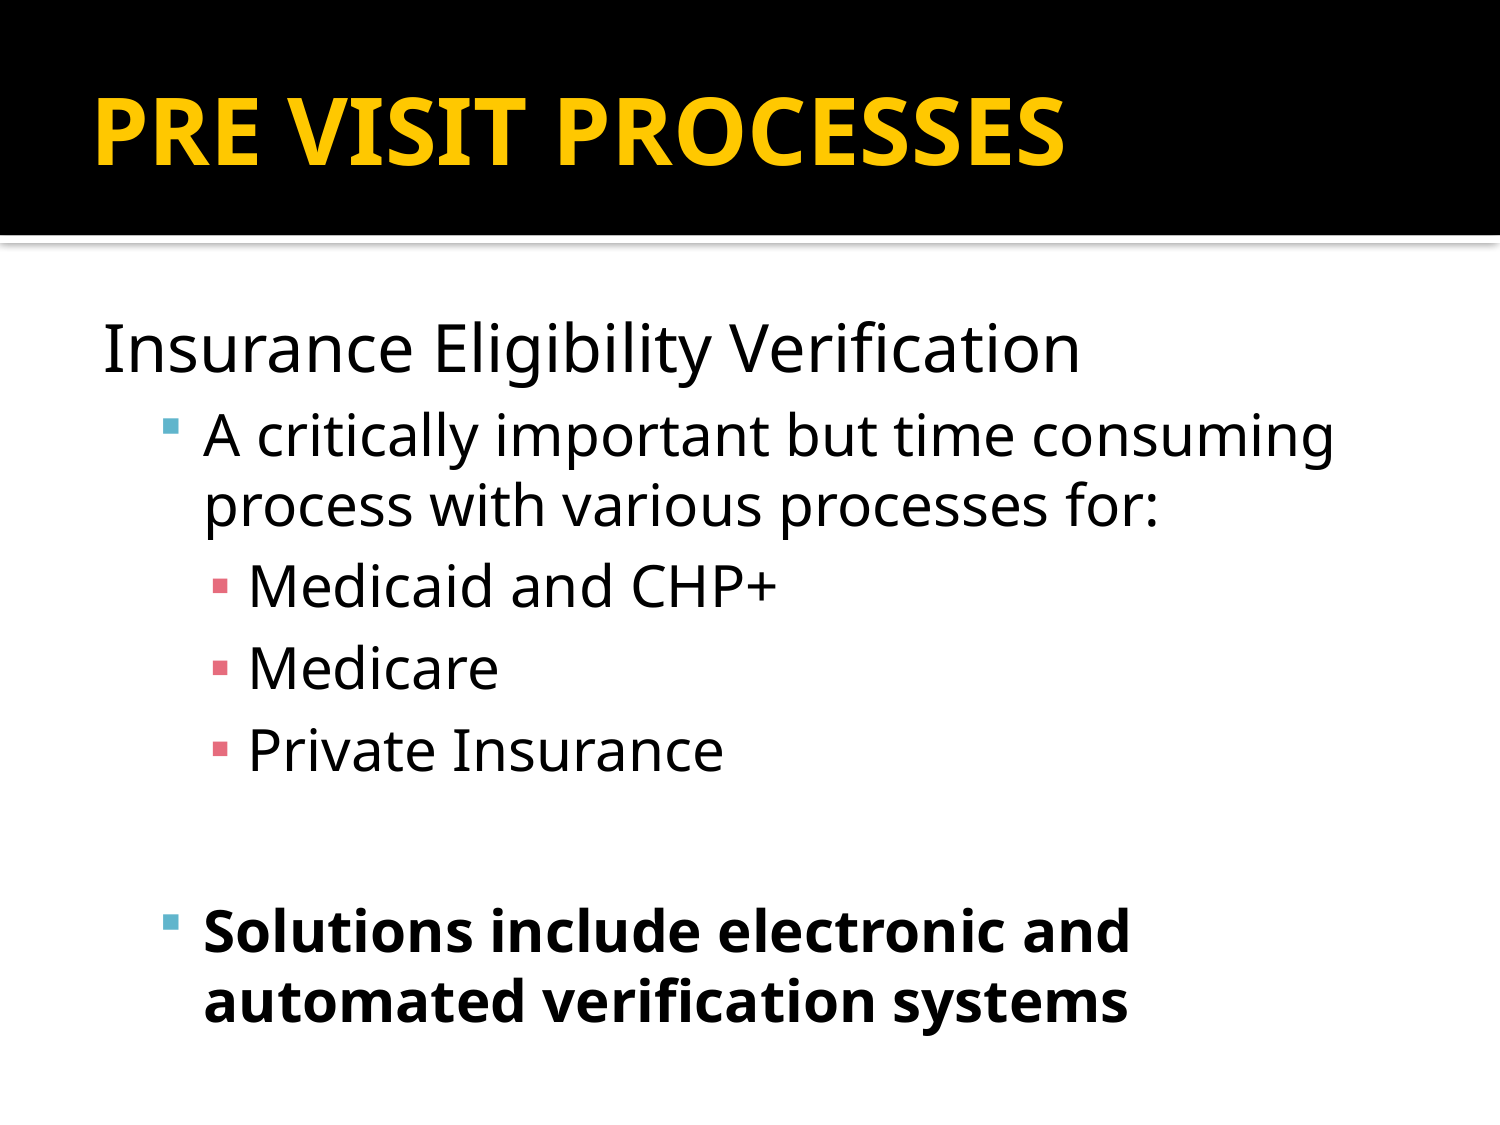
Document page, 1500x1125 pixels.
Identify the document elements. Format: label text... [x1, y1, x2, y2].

title PRE VISIT PROCESSES [75, 25, 1425, 231]
list Insurance Eligibility Verification A critically important but time consuming process with various processes for: Medicaid and CHP+ Medicare Private Insurance Solutions include electronic and automated verification systems [74, 290, 1426, 1051]
